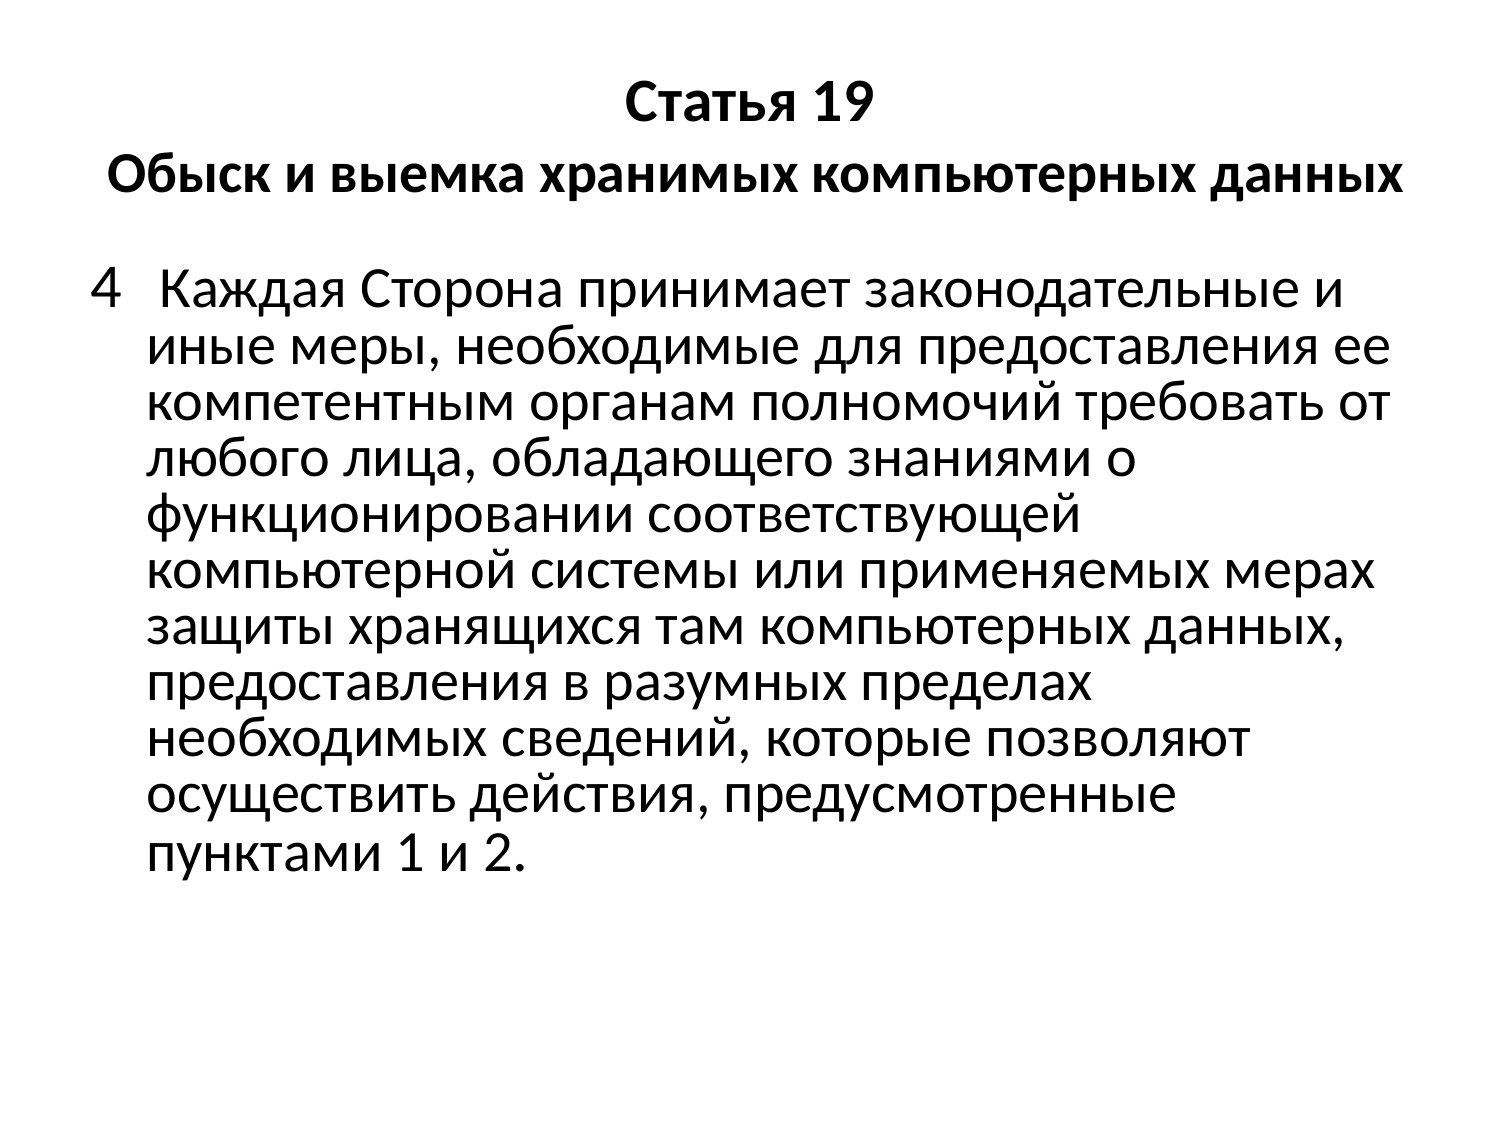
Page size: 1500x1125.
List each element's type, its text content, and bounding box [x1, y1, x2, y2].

title Статья 19 Обыск и выемка хранимых компьютерных данных [74, 44, 1426, 220]
list 4 Каждая Сторона принимает законодательные и иные меры, необходимые для предоставления ее компетентным органам полномочий требовать от любого лица, обладающего знаниями о функционировании соответствующей компьютерной системы или применяемых мерах защиты хранящихся там компьютерных данных, предоставления в разумных пределах необходимых сведений, которые позволяют осуществить действия, предусмотренные пунктами 1 и 2. [74, 251, 1426, 1066]
